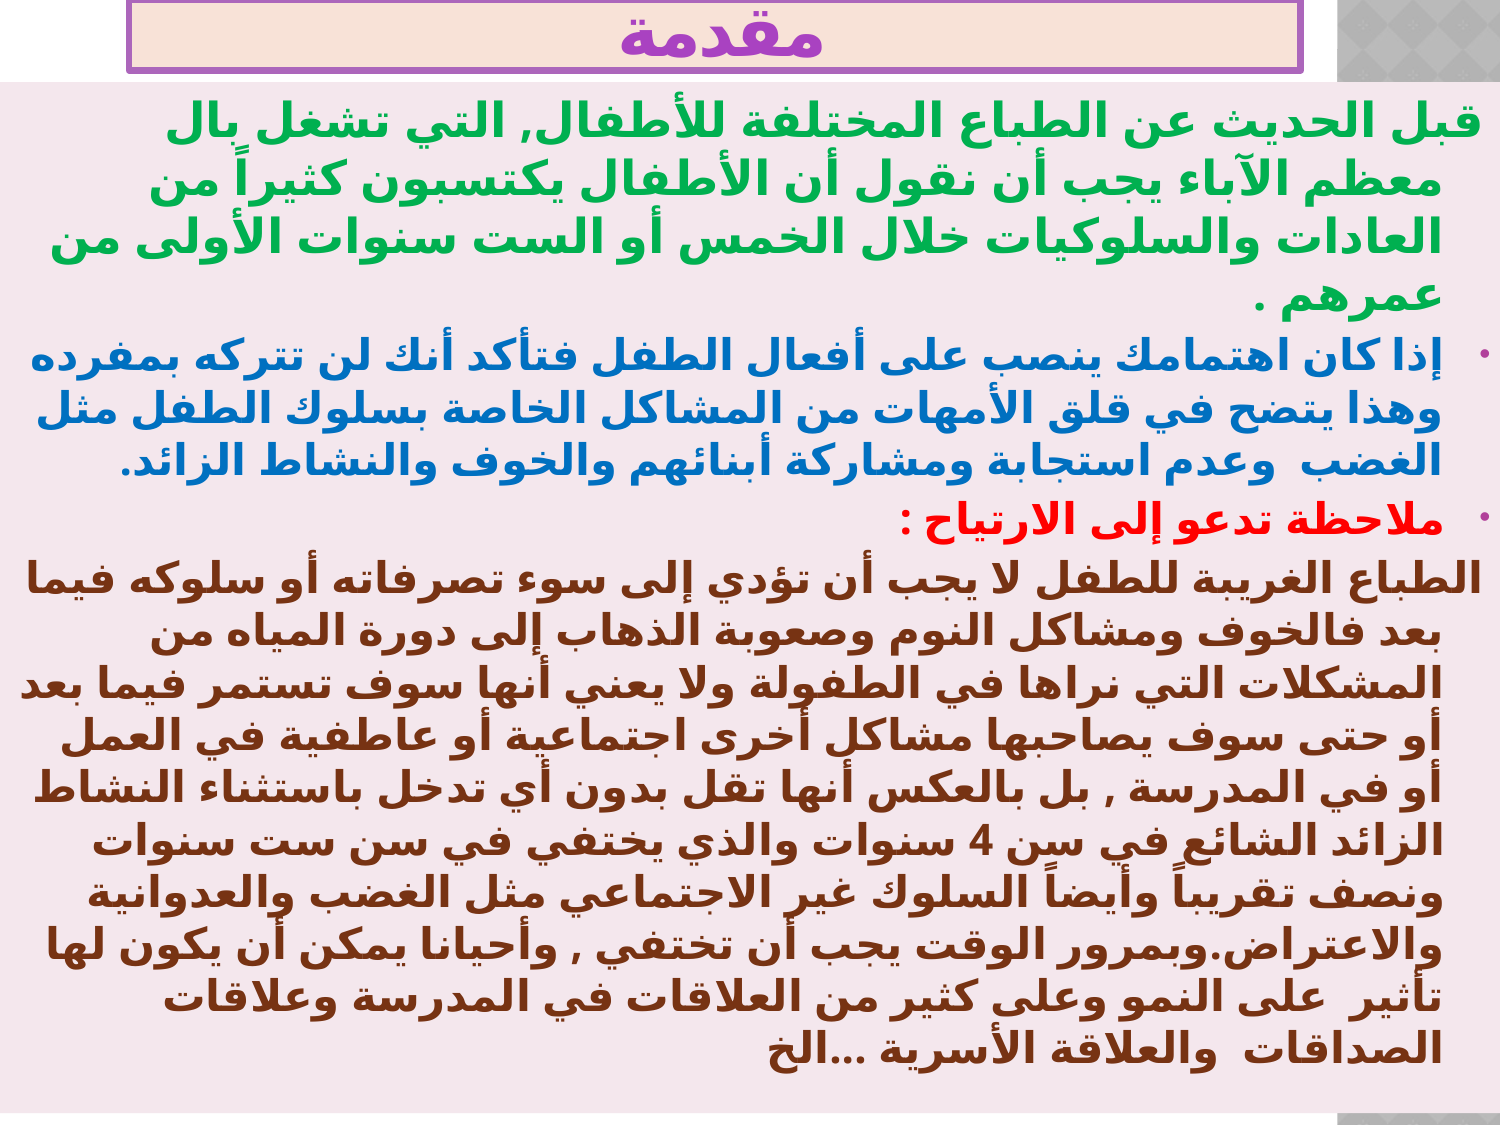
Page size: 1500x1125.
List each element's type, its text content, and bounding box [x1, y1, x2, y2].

title مقدمة [126, 0, 1304, 74]
list قبل الحديث عن الطباع المختلفة للأطفال, التي تشغل بال معظم الآباء يجب أن نقول أن الأطفال يكتسبون كثيراً من العادات والسلوكيات خلال الخمس أو الست سنوات الأولى من عمرهم . إذا كان اهتمامك ينصب على أفعال الطفل فتأكد أنك لن تتركه بمفرده وهذا يتضح في قلق الأمهات من المشاكل الخاصة بسلوك الطفل مثل الغضب وعدم استجابة ومشاركة أبنائهم والخوف والنشاط الزائد. ملاحظة تدعو إلى الارتياح : الطباع الغريبة للطفل لا يجب أن تؤدي إلى سوء تصرفاته أو سلوكه فيما بعد فالخوف ومشاكل النوم وصعوبة الذهاب إلى دورة المياه من المشكلات التي نراها في الطفولة ولا يعني أنها سوف تستمر فيما بعد أو حتى سوف يصاحبها مشاكل أخرى اجتماعية أو عاطفية في العمل أو في المدرسة , بل بالعكس أنها تقل بدون أي تدخل باستثناء النشاط الزائد الشائع في سن 4 سنوات والذي يختفي في سن ست سنوات ونصف تقريباً وأيضاً السلوك غير الاجتماعي مثل الغضب والعدوانية والاعتراض.وبمرور الوقت يجب أن تختفي , وأحيانا يمكن أن يكون لها تأثير على النمو وعلى كثير من العلاقات في المدرسة وعلاقات الصداقات والعلاقة الأسرية ...الخ [0, 82, 1500, 1114]
